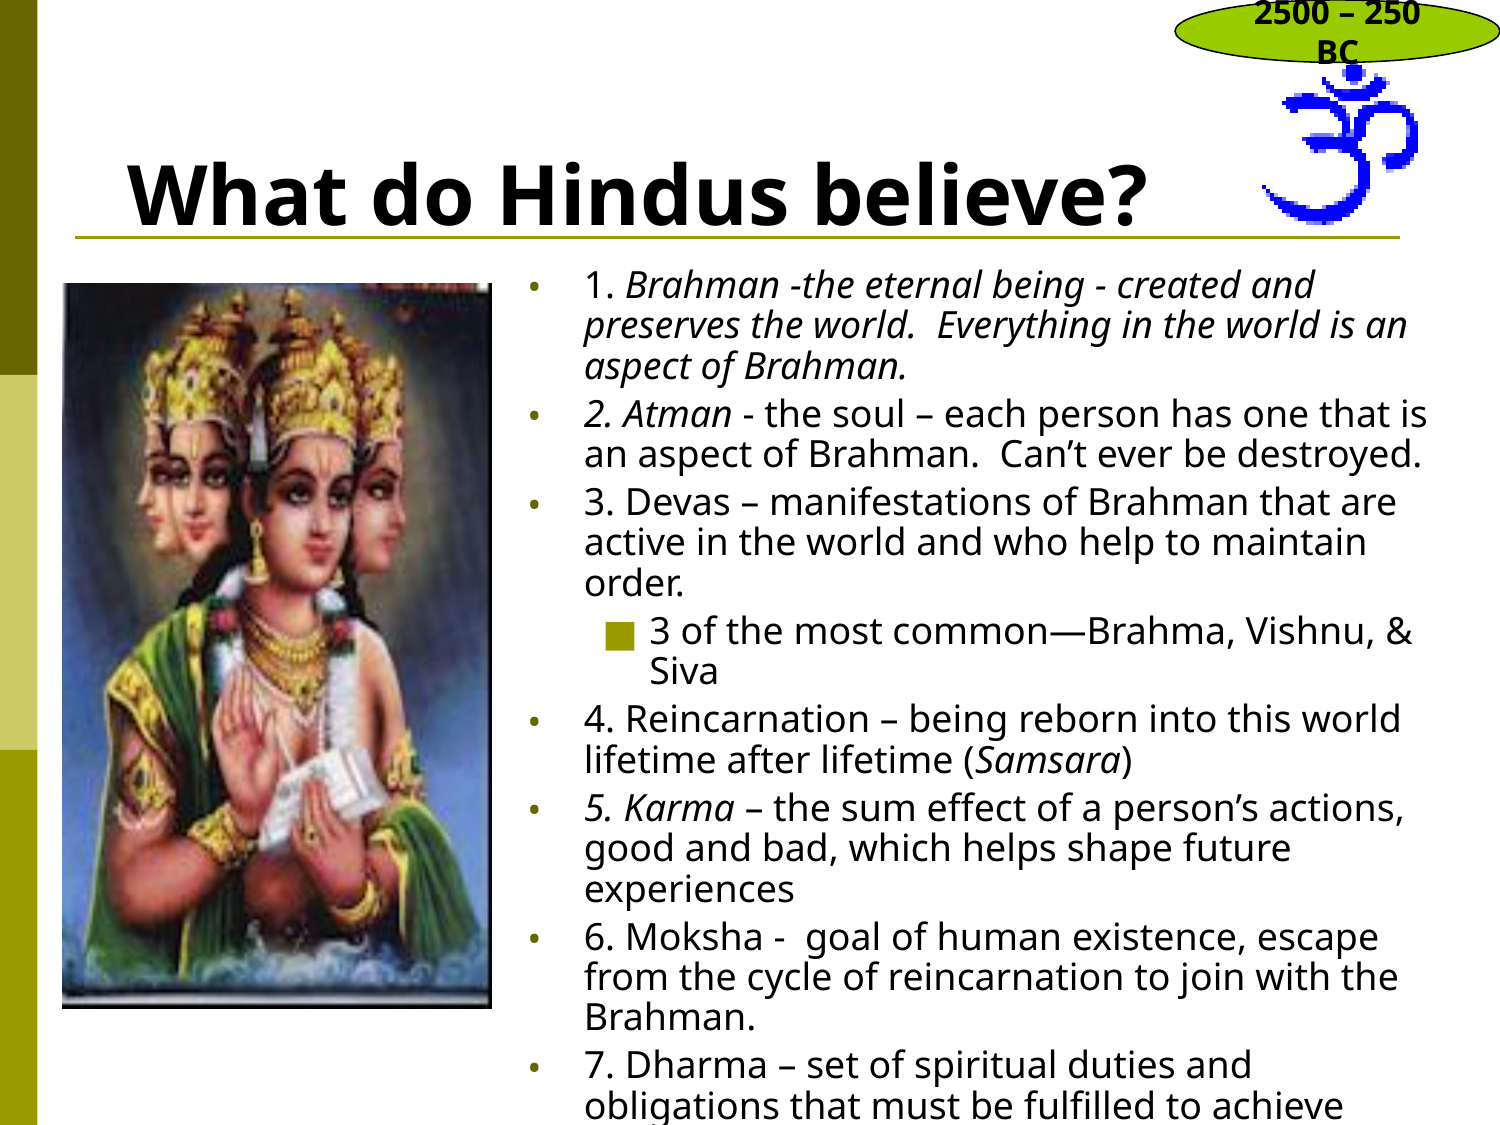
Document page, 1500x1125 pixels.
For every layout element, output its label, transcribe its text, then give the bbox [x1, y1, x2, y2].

picture [62, 283, 493, 1009]
text_box 2500 – 250 BC [1175, 0, 1500, 60]
picture [1262, 62, 1418, 229]
list 1. Brahman -the eternal being - created and preserves the world. Everything in the world is an aspect of Brahman. 2. Atman - the soul – each person has one that is an aspect of Brahman. Can’t ever be destroyed. 3. Devas – manifestations of Brahman that are active in the world and who help to maintain order. 3 of the most common—Brahma, Vishnu, & Siva 4. Reincarnation – being reborn into this world lifetime after lifetime (Samsara) 5. Karma – the sum effect of a person’s actions, good and bad, which helps shape future experiences 6. Moksha - goal of human existence, escape from the cycle of reincarnation to join with the Brahman. 7. Dharma – set of spiritual duties and obligations that must be fulfilled to achieve moksha. [512, 258, 1462, 1050]
title What do Hindus believe? [112, 62, 1388, 250]
